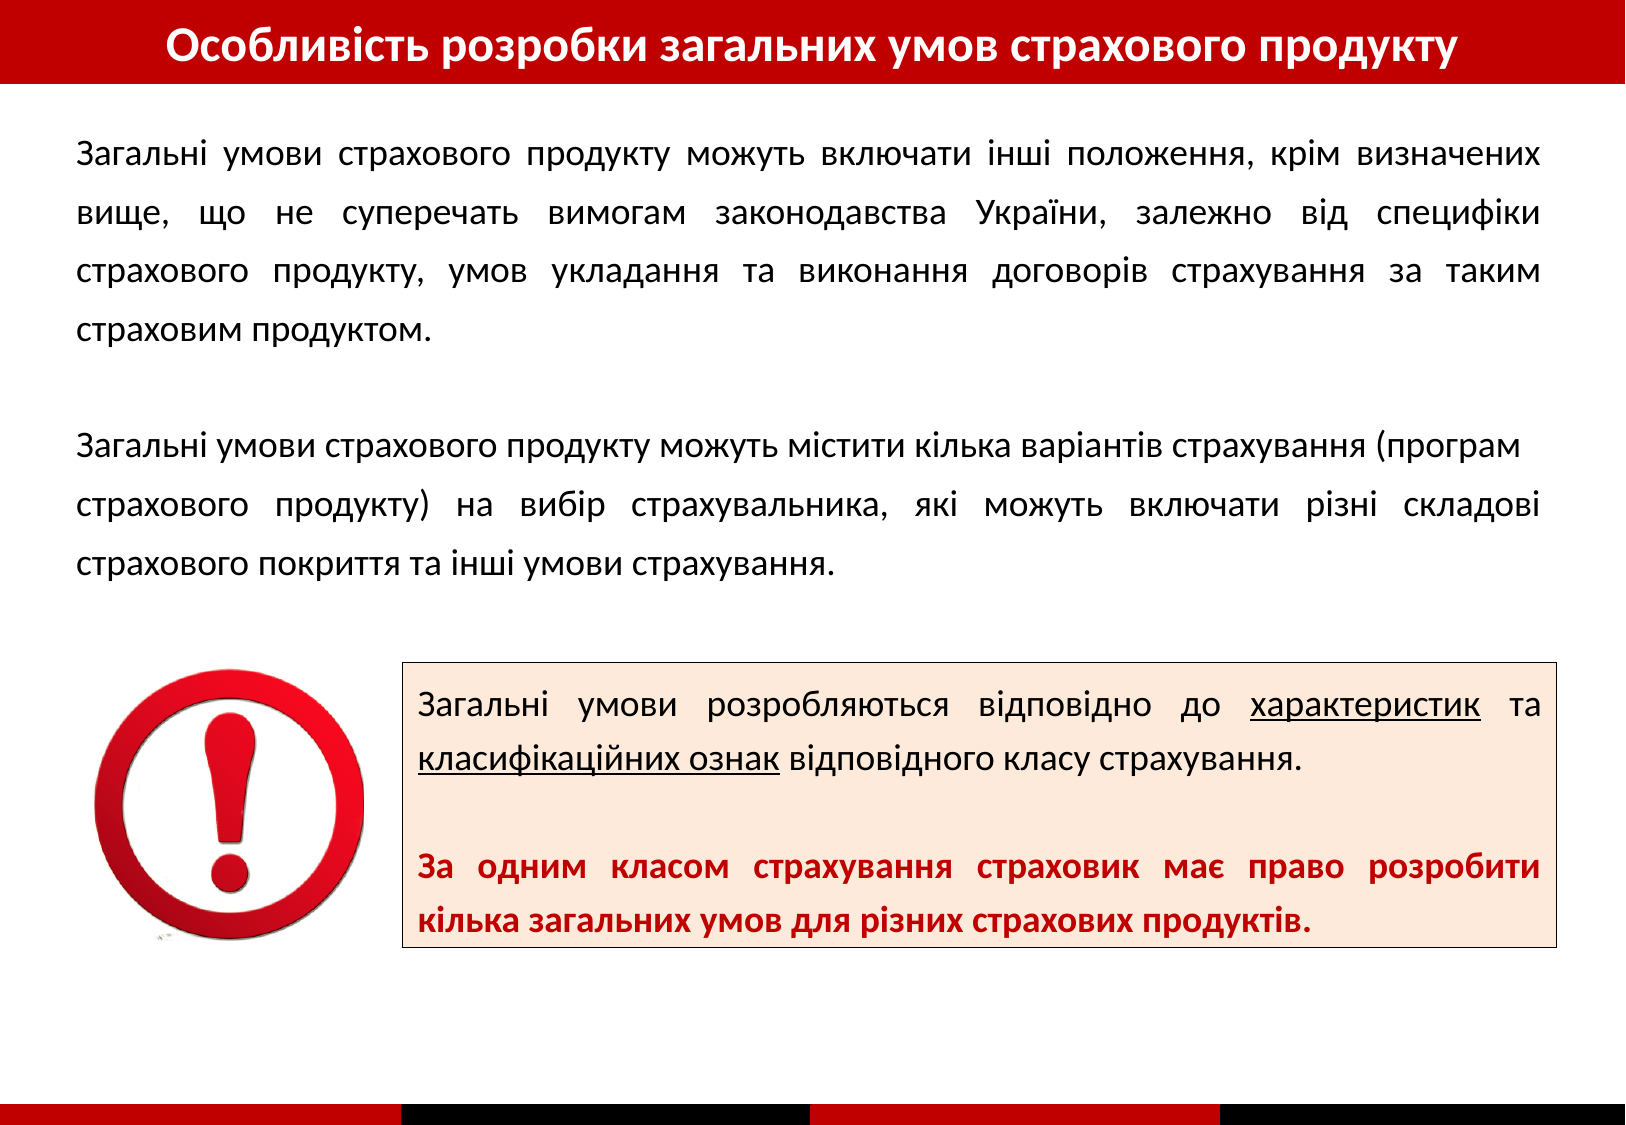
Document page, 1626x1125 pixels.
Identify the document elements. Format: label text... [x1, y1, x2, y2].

text_box [0, 1104, 401, 1125]
text_box Загальні умови страхового продукту можуть включати інші положення, крім визначених вище, що не суперечать вимогам законодавства України, залежно від специфіки страхового продукту, умов укладання та виконання договорів страхування за таким страховим продуктом. Загальні умови страхового продукту можуть містити кілька варіантів страхування (програм страхового продукту) на вибір страхувальника, які можуть включати різні складові страхового покриття та інші умови страхування. [61, 107, 1557, 590]
text_box [1220, 1104, 1625, 1125]
text_box Особливість розробки загальних умов страхового продукту [0, 0, 1625, 84]
picture [91, 668, 364, 941]
text_box [401, 1104, 810, 1125]
text_box Загальні умови розробляються відповідно до характеристик та класифікаційних ознак відповідного класу страхування. За одним класом страхування страховик має право розробити кілька загальних умов для різних страхових продуктів. [402, 662, 1557, 948]
text_box [810, 1104, 1220, 1125]
